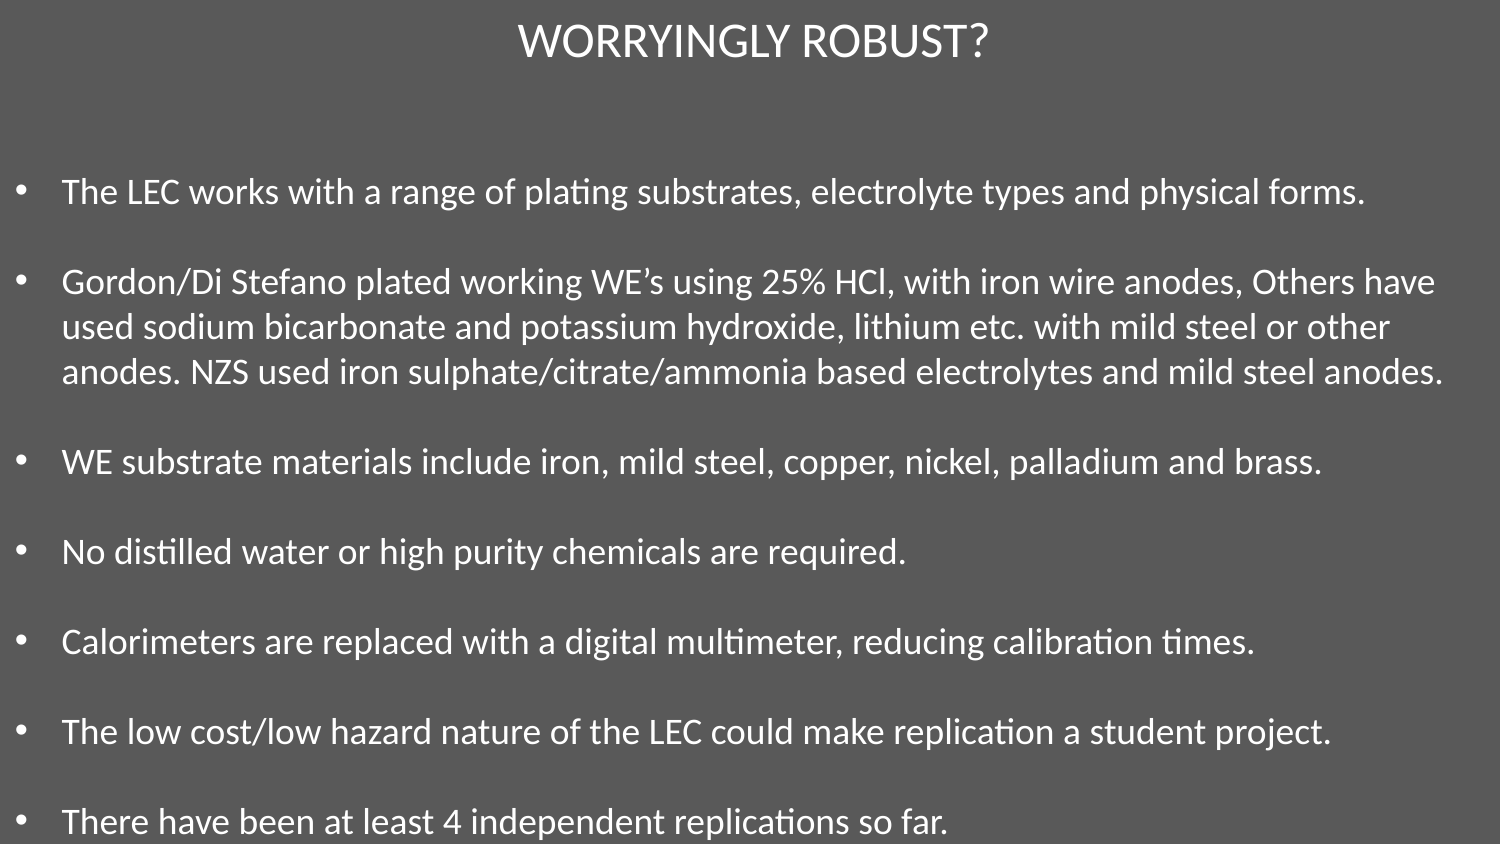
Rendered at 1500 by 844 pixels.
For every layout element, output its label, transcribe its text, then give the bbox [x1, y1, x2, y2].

text_box WORRYINGLY ROBUST? The LEC works with a range of plating substrates, electrolyte types and physical forms. Gordon/Di Stefano plated working WE’s using 25% HCl, with iron wire anodes, Others have used sodium bicarbonate and potassium hydroxide, lithium etc. with mild steel or other anodes. NZS used iron sulphate/citrate/ammonia based electrolytes and mild steel anodes. WE substrate materials include iron, mild steel, copper, nickel, palladium and brass. No distilled water or high purity chemicals are required. Calorimeters are replaced with a digital multimeter, reducing calibration times. The low cost/low hazard nature of the LEC could make replication a student project. There have been at least 4 independent replications so far. [0, 0, 1500, 844]
